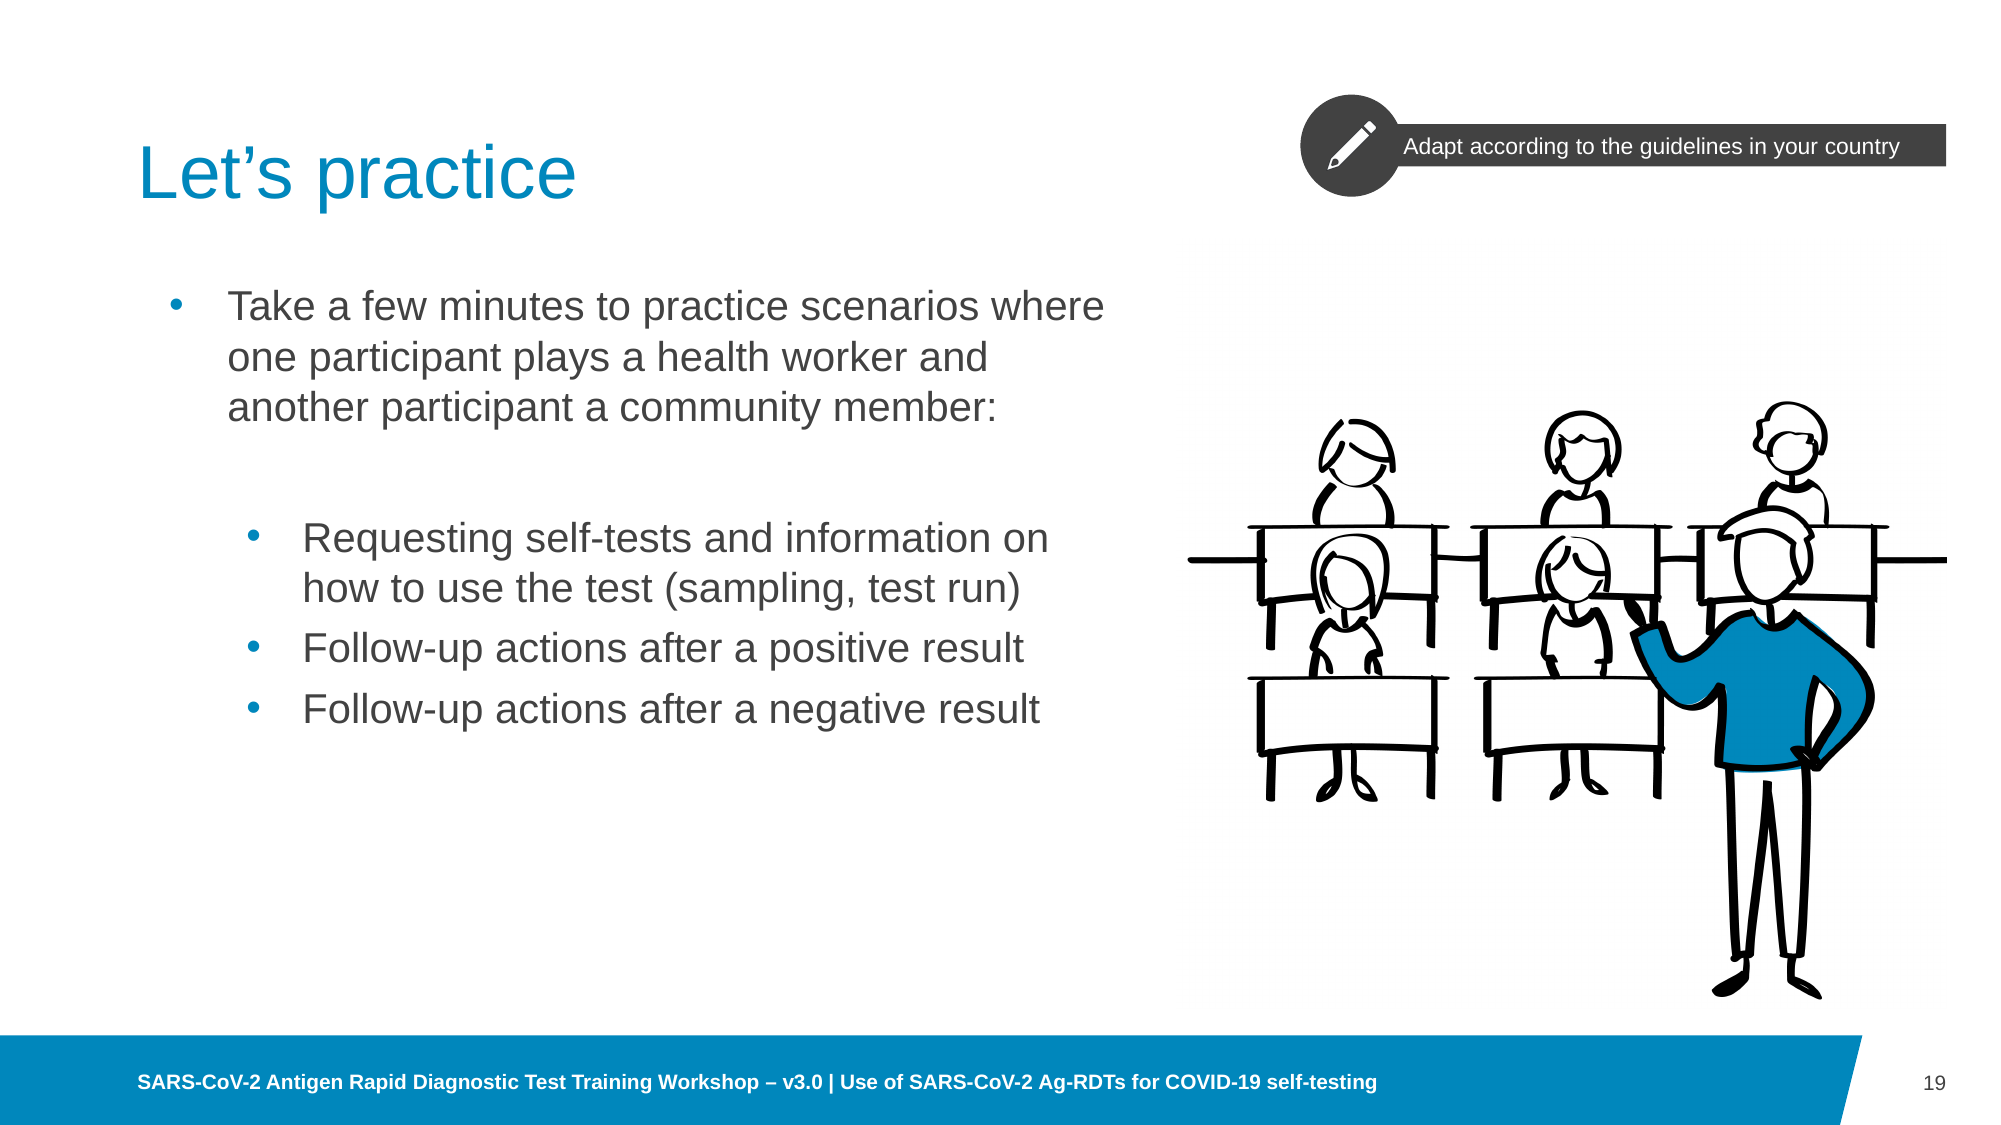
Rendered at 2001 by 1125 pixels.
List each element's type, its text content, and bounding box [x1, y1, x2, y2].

title Let’s practice [137, 59, 1863, 215]
list Take a few minutes to practice scenarios where one participant plays a health worker and another participant a community member: Requesting self-tests and information on how to use the test (sampling, test run) Follow-up actions after a positive result Follow-up actions after a negative result [137, 271, 1133, 1001]
slide_number 19 [1862, 1035, 1947, 1125]
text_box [1302, 96, 1947, 195]
footer SARS-CoV-2 Antigen Rapid Diagnostic Test Training Workshop – v3.0 | Use of SARS-CoV-2 Ag-RDTs for COVID-19 self-testing [137, 1039, 1392, 1122]
picture [1175, 238, 1947, 1010]
